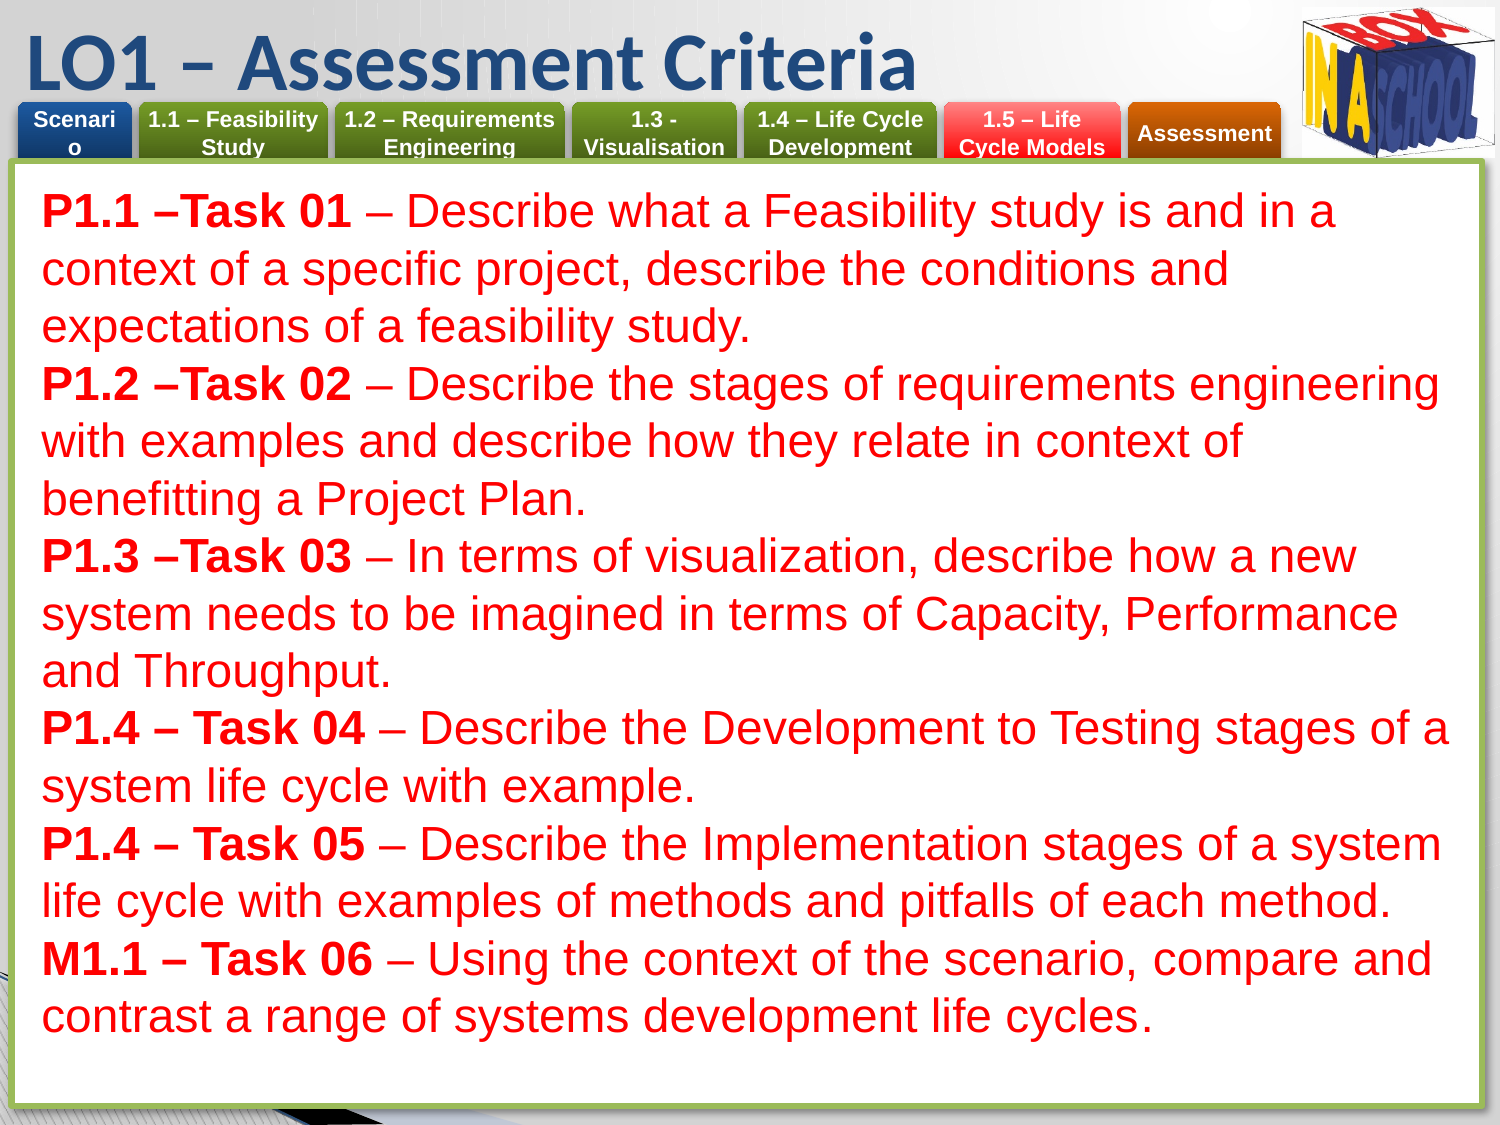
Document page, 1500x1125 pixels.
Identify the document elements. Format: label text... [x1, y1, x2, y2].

picture [281, 1114, 303, 1125]
picture [1302, 7, 1495, 158]
text_box P1.1 –Task 01 – Describe what a Feasibility study is and in a context of a specific project, describe the conditions and expectations of a feasibility study. P1.2 –Task 02 – Describe the stages of requirements engineering with examples and describe how they relate in context of benefitting a Project Plan. P1.3 –Task 03 – In terms of visualization, describe how a new system needs to be imagined in terms of Capacity, Performance and Throughput. P1.4 – Task 04 – Describe the Development to Testing stages of a system life cycle with example. P1.4 – Task 05 – Describe the Implementation stages of a system life cycle with examples of methods and pitfalls of each method. M1.1 – Task 06 – Using the context of the scenario, compare and contrast a range of systems development life cycles. [26, 172, 1471, 1050]
title LO1 – Assessment Criteria [11, 11, 1270, 102]
